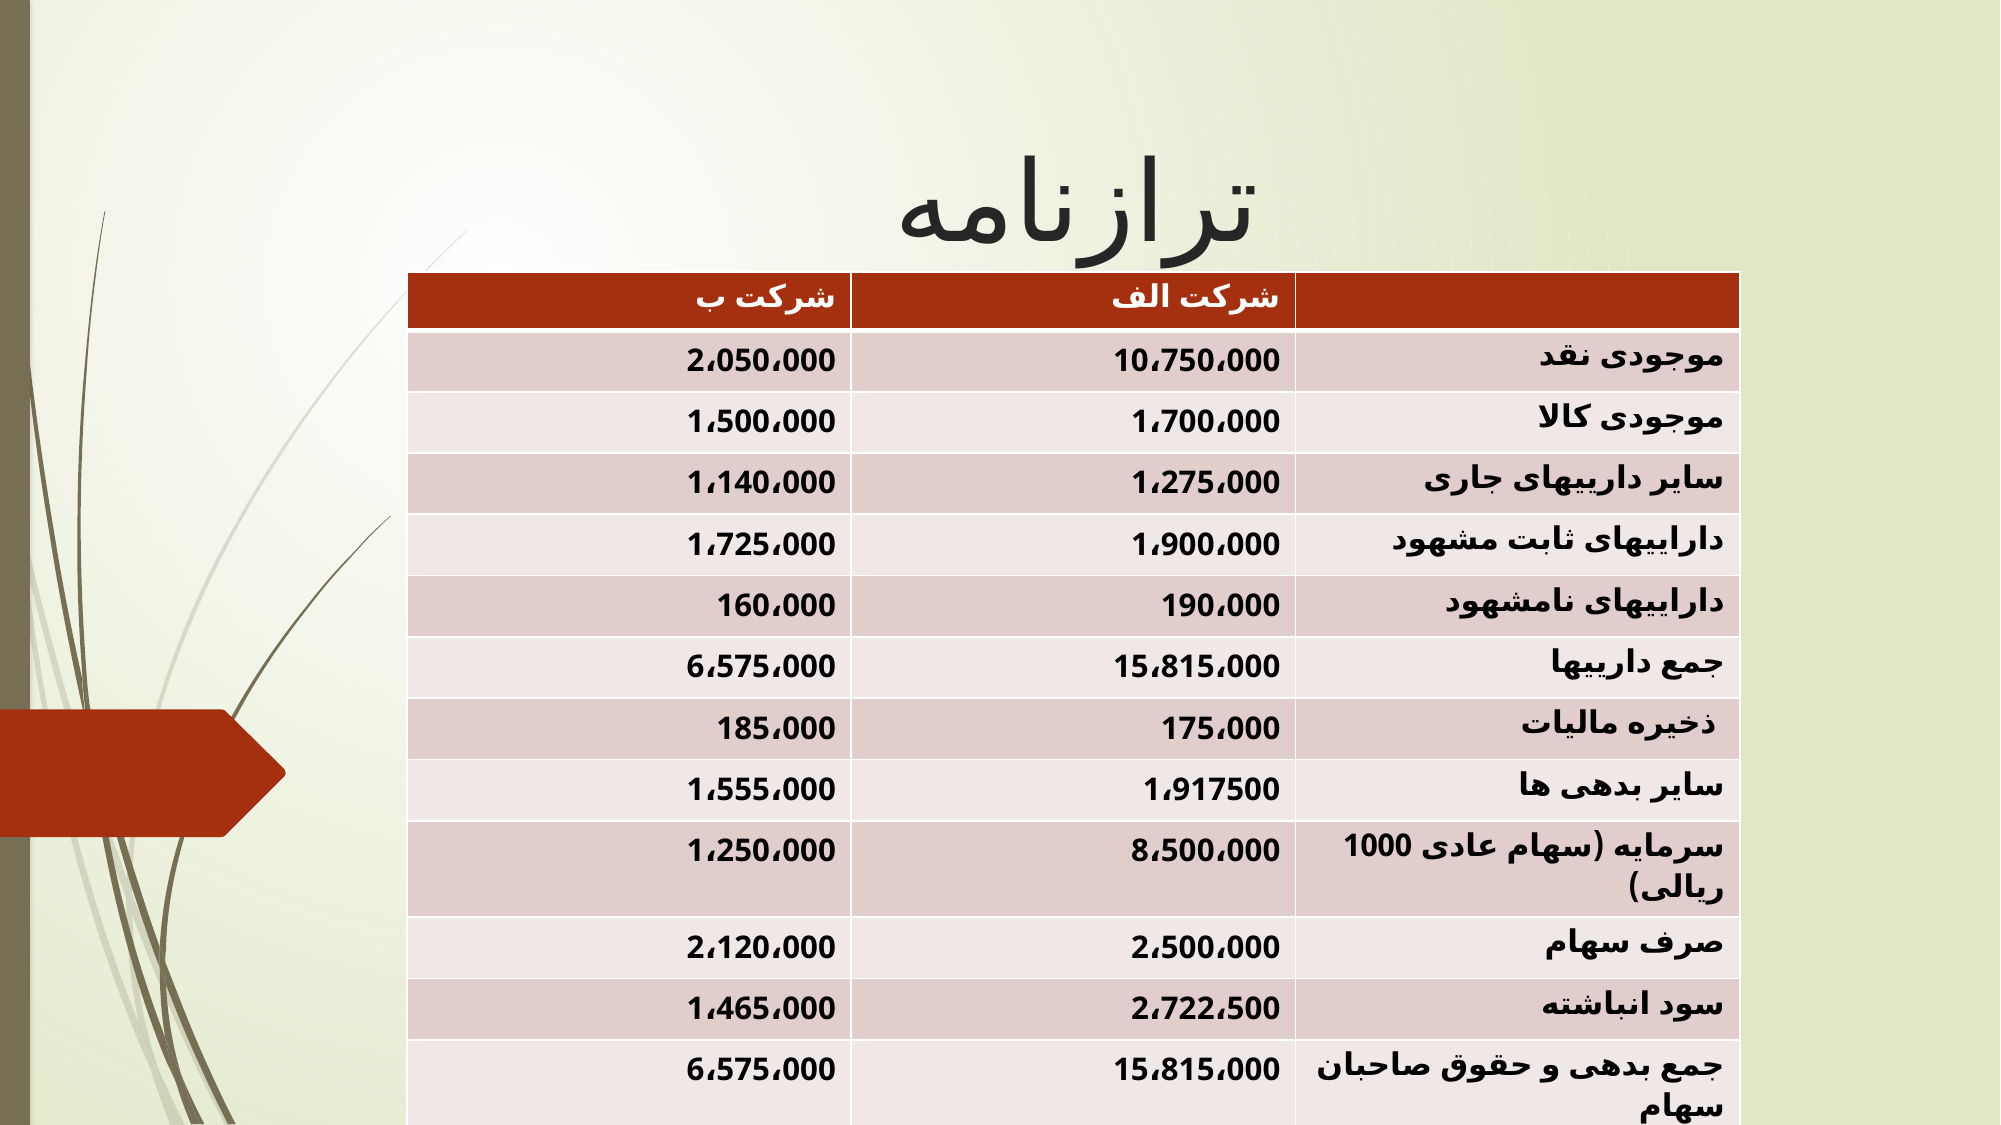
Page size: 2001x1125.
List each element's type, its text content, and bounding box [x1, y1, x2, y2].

table_cell 10،750،000 [852, 333, 1295, 391]
table_cell ذخیره مالیات [1296, 699, 1739, 759]
table_cell 1،900،000 [852, 515, 1295, 575]
table_cell 175،000 [852, 699, 1295, 759]
table_cell 185،000 [408, 699, 850, 759]
table_cell داراییهای نامشهود [1296, 576, 1739, 636]
table_cell موجودی نقد [1296, 333, 1739, 391]
table_cell 1،500،000 [408, 393, 850, 452]
table_cell 1،140،000 [408, 454, 850, 513]
table_cell 1،465،000 [408, 979, 850, 1039]
table_cell جمع دارییها [1296, 638, 1739, 697]
table_cell 2،500،000 [852, 918, 1295, 978]
table_cell سایر دارییهای جاری [1296, 454, 1739, 513]
table_cell 6،575،000 [408, 1041, 850, 1125]
table_cell جمع بدهی و حقوق صاحبان سهام [1296, 1041, 1739, 1125]
table_cell صرف سهام [1296, 918, 1739, 978]
table_cell 8،500،000 [852, 822, 1295, 916]
table_cell 1،725،000 [408, 515, 850, 575]
table_cell 1،917500 [852, 760, 1295, 820]
table_cell 190،000 [852, 576, 1295, 636]
table_cell سایر بدهی ها [1296, 760, 1739, 820]
table_cell موجودی کالا [1296, 393, 1739, 452]
table_cell 6،575،000 [408, 638, 850, 697]
table_header شرکت ب [408, 273, 850, 328]
table_cell 1،275،000 [852, 454, 1295, 513]
title ترازنامه [345, 121, 1808, 272]
table_cell 1،250،000 [408, 822, 850, 916]
table_cell 1،555،000 [408, 760, 850, 820]
table_cell 2،120،000 [408, 918, 850, 978]
table_cell 15،815،000 [852, 638, 1295, 697]
table_header شرکت الف [852, 273, 1295, 328]
table_cell داراییهای ثابت مشهود [1296, 515, 1739, 575]
table_header [1296, 273, 1739, 328]
table_cell 2،722،500 [852, 979, 1295, 1039]
table_cell سرمایه (سهام عادی 1000 ریالی) [1296, 822, 1739, 916]
table_cell 15،815،000 [852, 1041, 1295, 1125]
table_cell 2،050،000 [408, 333, 850, 391]
table_cell 160،000 [408, 576, 850, 636]
table_cell سود انباشته [1296, 979, 1739, 1039]
table_cell 1،700،000 [852, 393, 1295, 452]
